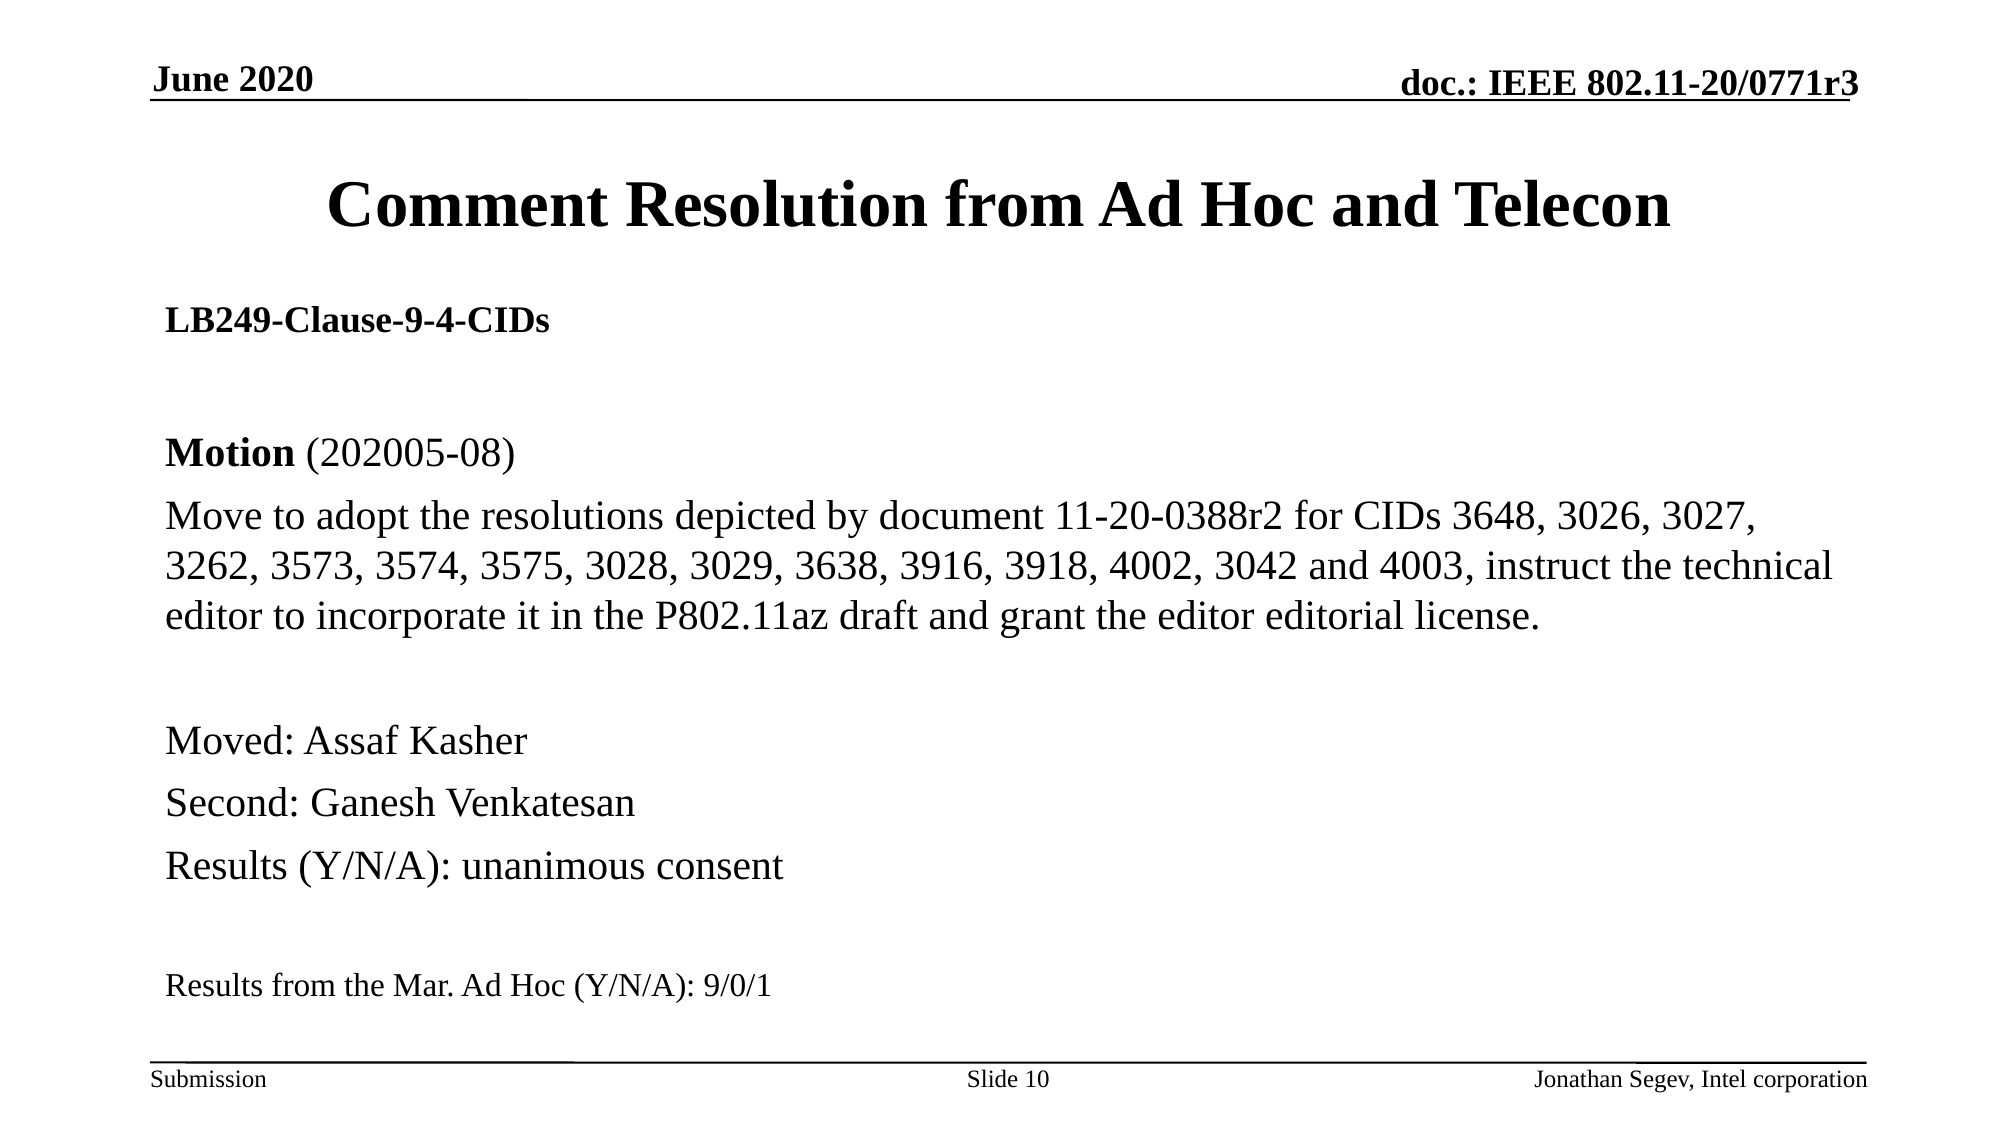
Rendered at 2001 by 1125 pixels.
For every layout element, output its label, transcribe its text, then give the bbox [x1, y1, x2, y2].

slide_number Slide 10 [950, 1061, 1067, 1123]
title Comment Resolution from Ad Hoc and Telecon [149, 112, 1850, 286]
footer Jonathan Segev, Intel corporation [1171, 1061, 1869, 1093]
list LB249-Clause-9-4-CIDs Motion (202005-08) Move to adopt the resolutions depicted by document 11-20-0388r2 for CIDs 3648, 3026, 3027, 3262, 3573, 3574, 3575, 3028, 3029, 3638, 3916, 3918, 4002, 3042 and 4003, instruct the technical editor to incorporate it in the P802.11az draft and grant the editor editorial license. Moved: Assaf Kasher Second: Ganesh Venkatesan Results (Y/N/A): unanimous consent Results from the Mar. Ad Hoc (Y/N/A): 9/0/1 [149, 286, 1850, 1000]
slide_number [152, 54, 563, 100]
